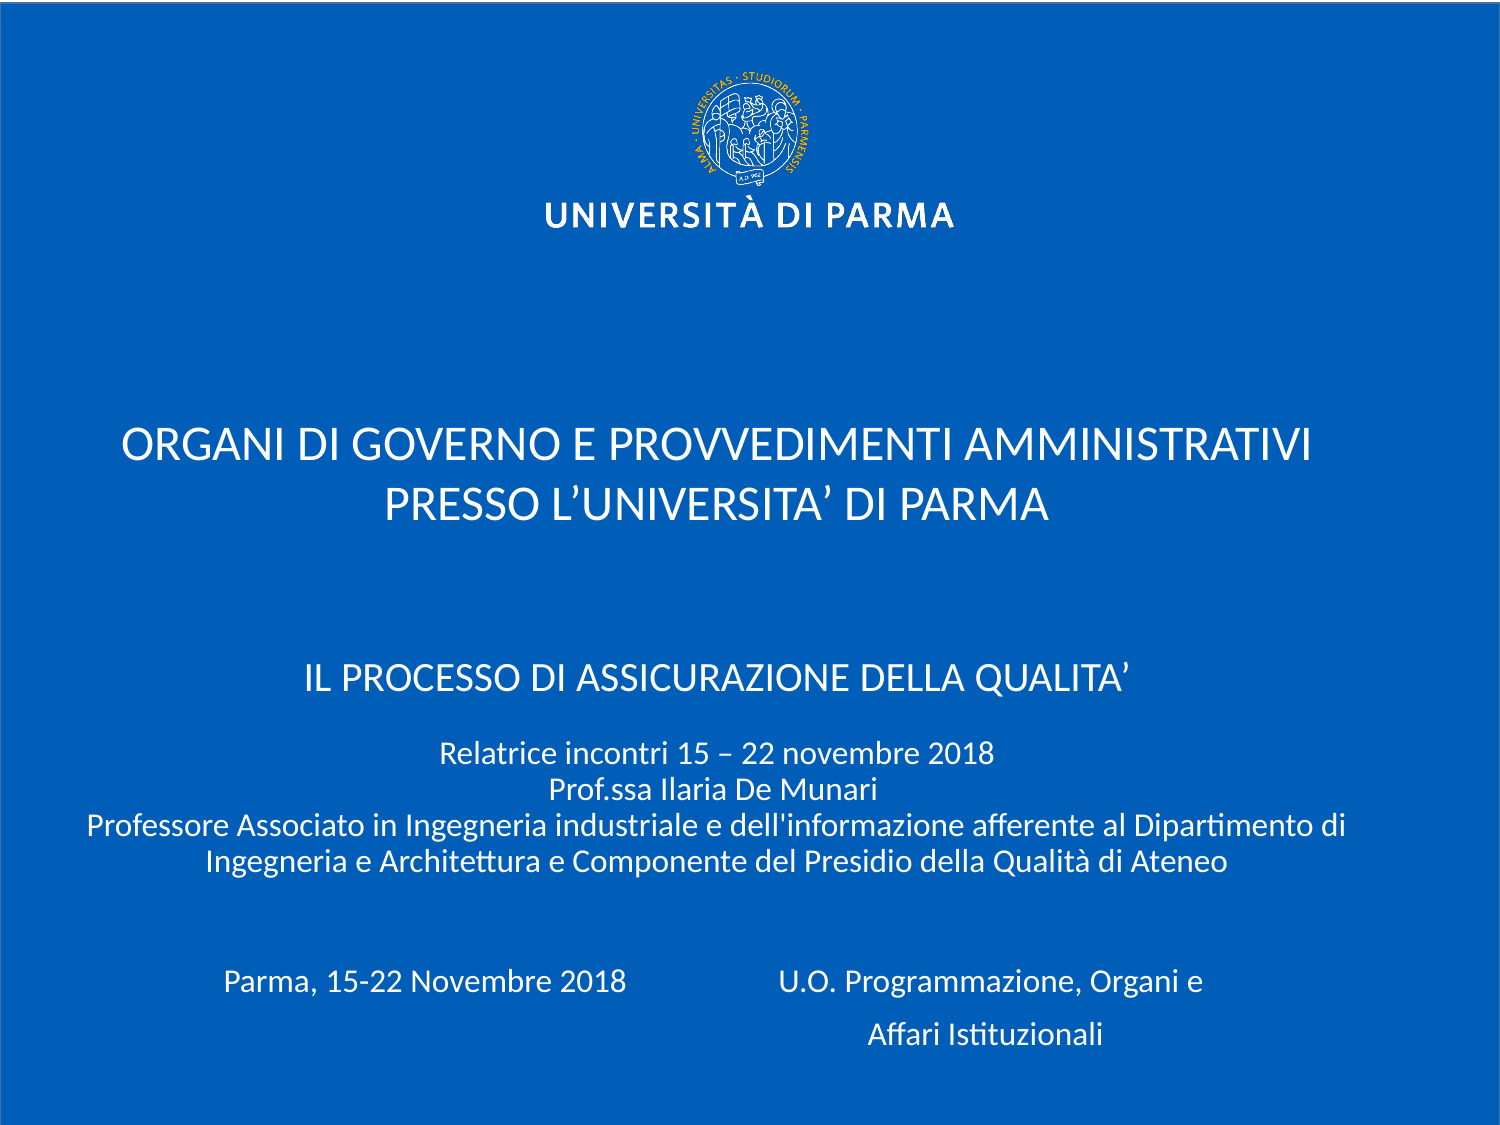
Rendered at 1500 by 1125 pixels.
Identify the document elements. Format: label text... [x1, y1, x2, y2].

text_box [0, 2, 1500, 1125]
text_box ORGANI DI GOVERNO E PROVVEDIMENTI AMMINISTRATIVI PRESSO L’UNIVERSITA’ DI PARMA IL PROCESSO DI ASSICURAZIONE DELLA QUALITA’ Relatrice incontri 15 – 22 novembre 2018 Prof.ssa Ilaria De Munari Professore Associato in Ingegneria industriale e dell'informazione afferente al Dipartimento di Ingegneria e Architettura e Componente del Presidio della Qualità di Ateneo Parma, 15-22 Novembre 2018 U.O. Programmazione, Organi e Affari Istituzionali [32, 282, 1403, 1100]
picture [545, 72, 954, 228]
